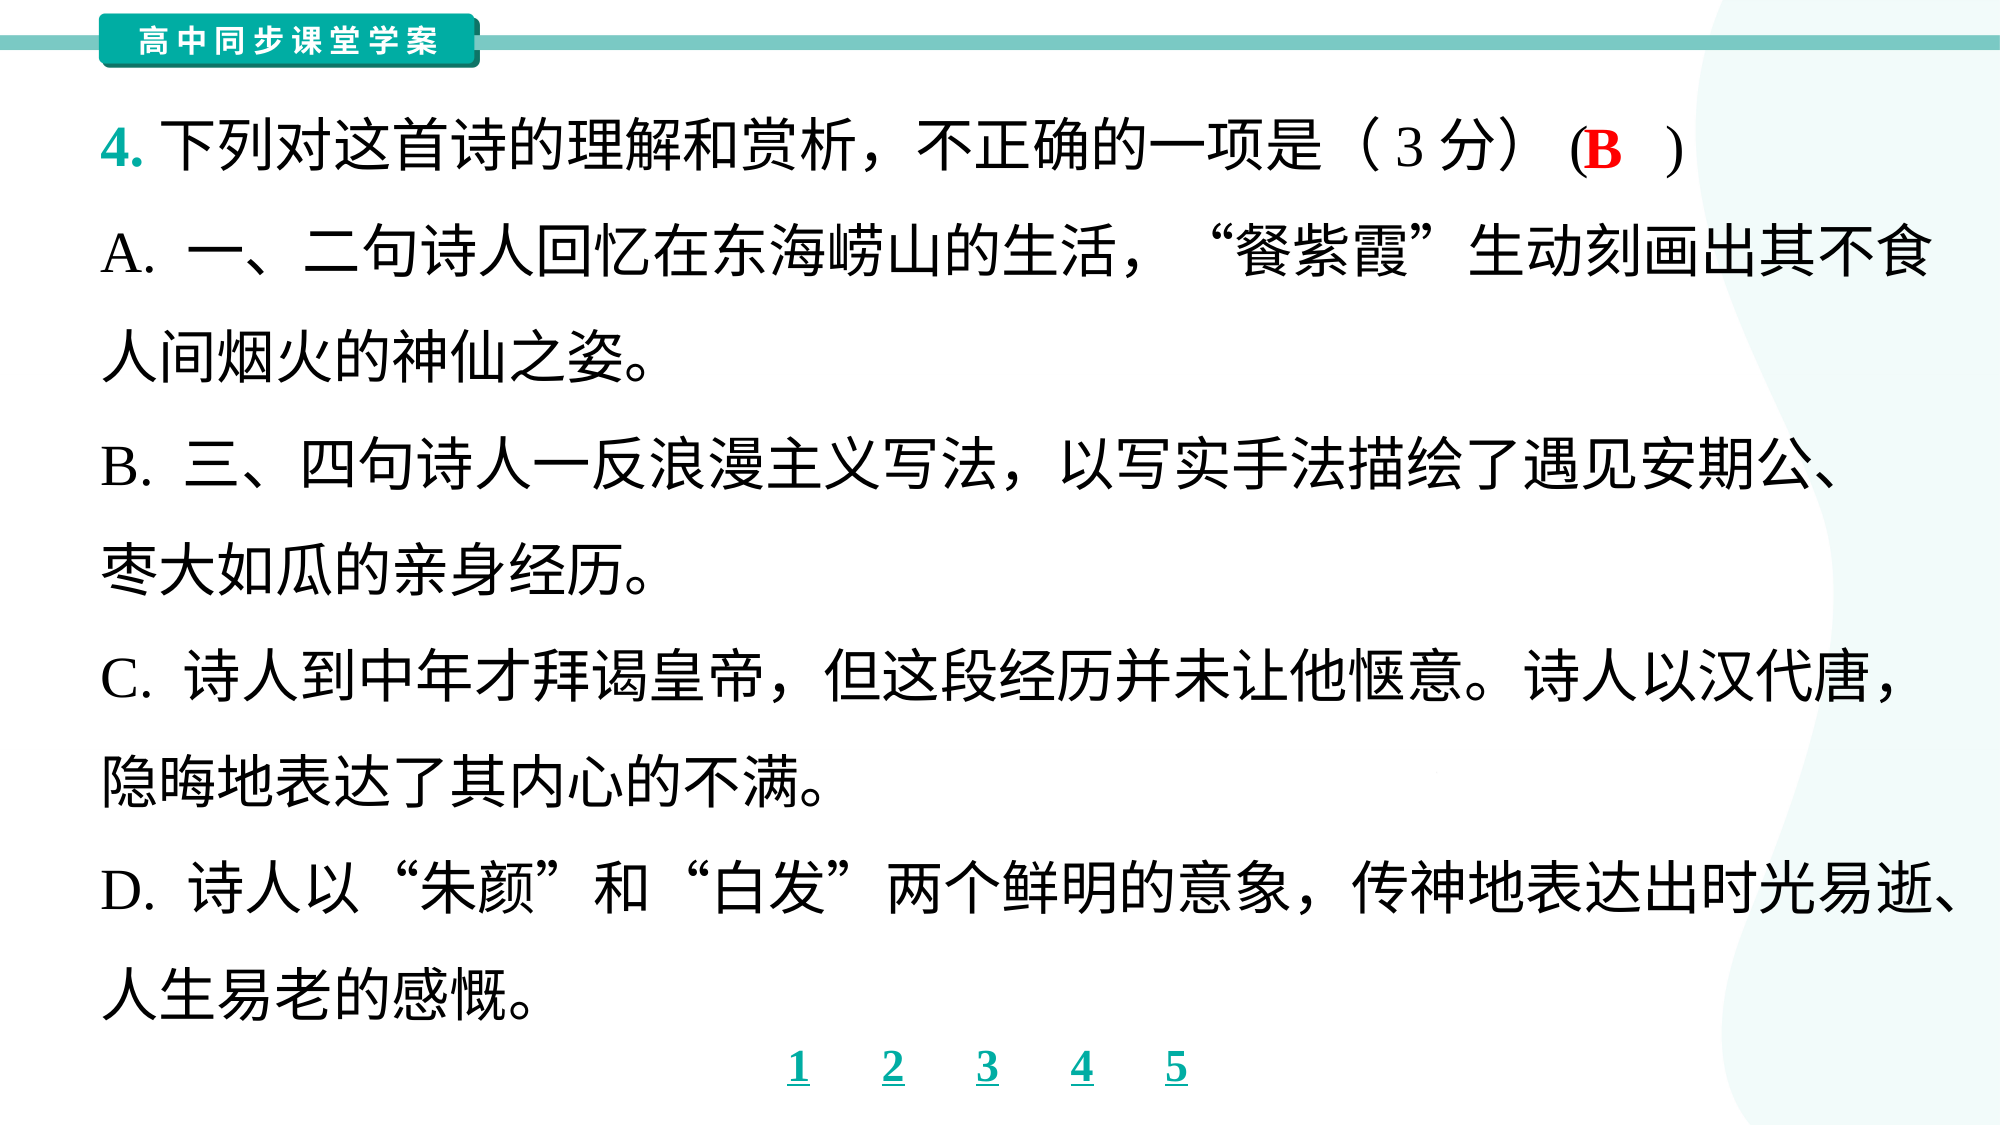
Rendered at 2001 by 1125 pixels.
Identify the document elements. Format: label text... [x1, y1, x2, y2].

text_box A. 一、二句诗人回忆在东海崂山的生活，“餐紫霞”生动刻画出其不食 人间烟火的神仙之姿。 B. 三、四句诗人一反浪漫主义写法，以写实手法描绘了遇见安期公、 枣大如瓜的亲身经历。 C. 诗人到中年才拜谒皇帝，但这段经历并未让他惬意。诗人以汉代唐， 隐晦地表达了其内心的不满。 D. 诗人以“朱颜”和“白发”两个鲜明的意象，传神地表达出时光易逝、 人生易老的感慨。 [100, 177, 1899, 1028]
text_box 4.下列对这首诗的理解和赏析，不正确的一项是（3分）( ) [1644, 76, 1899, 177]
text_box 4.下列对这首诗的理解和赏析，不正确的一项是（3分）( ) [100, 76, 1562, 177]
picture [0, 0, 2000, 1125]
text_box B [1562, 76, 1644, 177]
